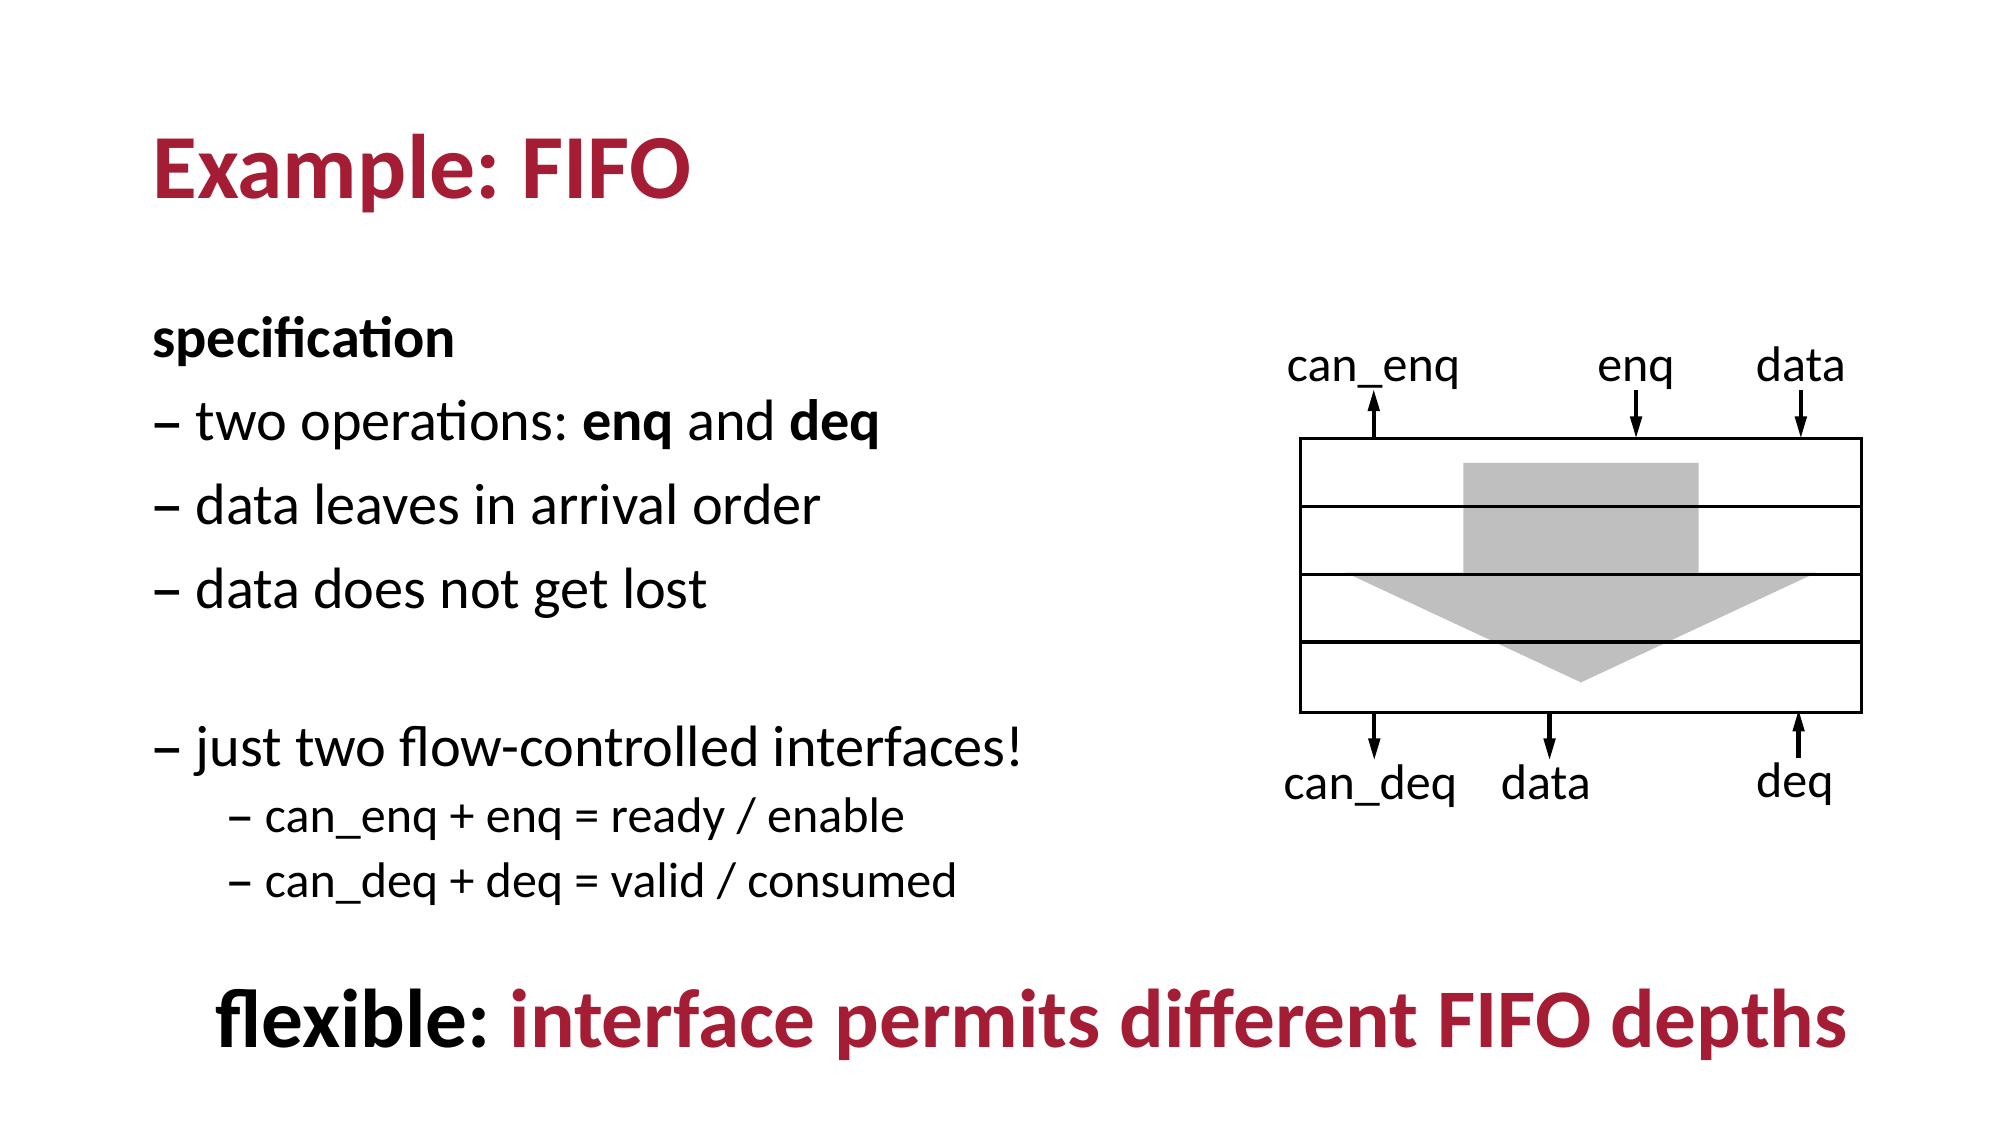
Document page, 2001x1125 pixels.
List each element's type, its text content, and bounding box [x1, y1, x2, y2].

title Example: FIFO [137, 59, 1950, 278]
text_box flexible: interface permits different FIFO depths [200, 956, 1865, 1072]
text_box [1270, 324, 1477, 438]
list specification two operations: enq and deq data leaves in arrival order data does not get lost just two flow-controlled interfaces! can_enq + enq = ready / enable can_deq + deq = valid / consumed [137, 299, 1863, 1114]
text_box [1740, 713, 1850, 817]
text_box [1581, 324, 1862, 438]
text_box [1300, 438, 1862, 713]
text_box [1267, 712, 1607, 818]
